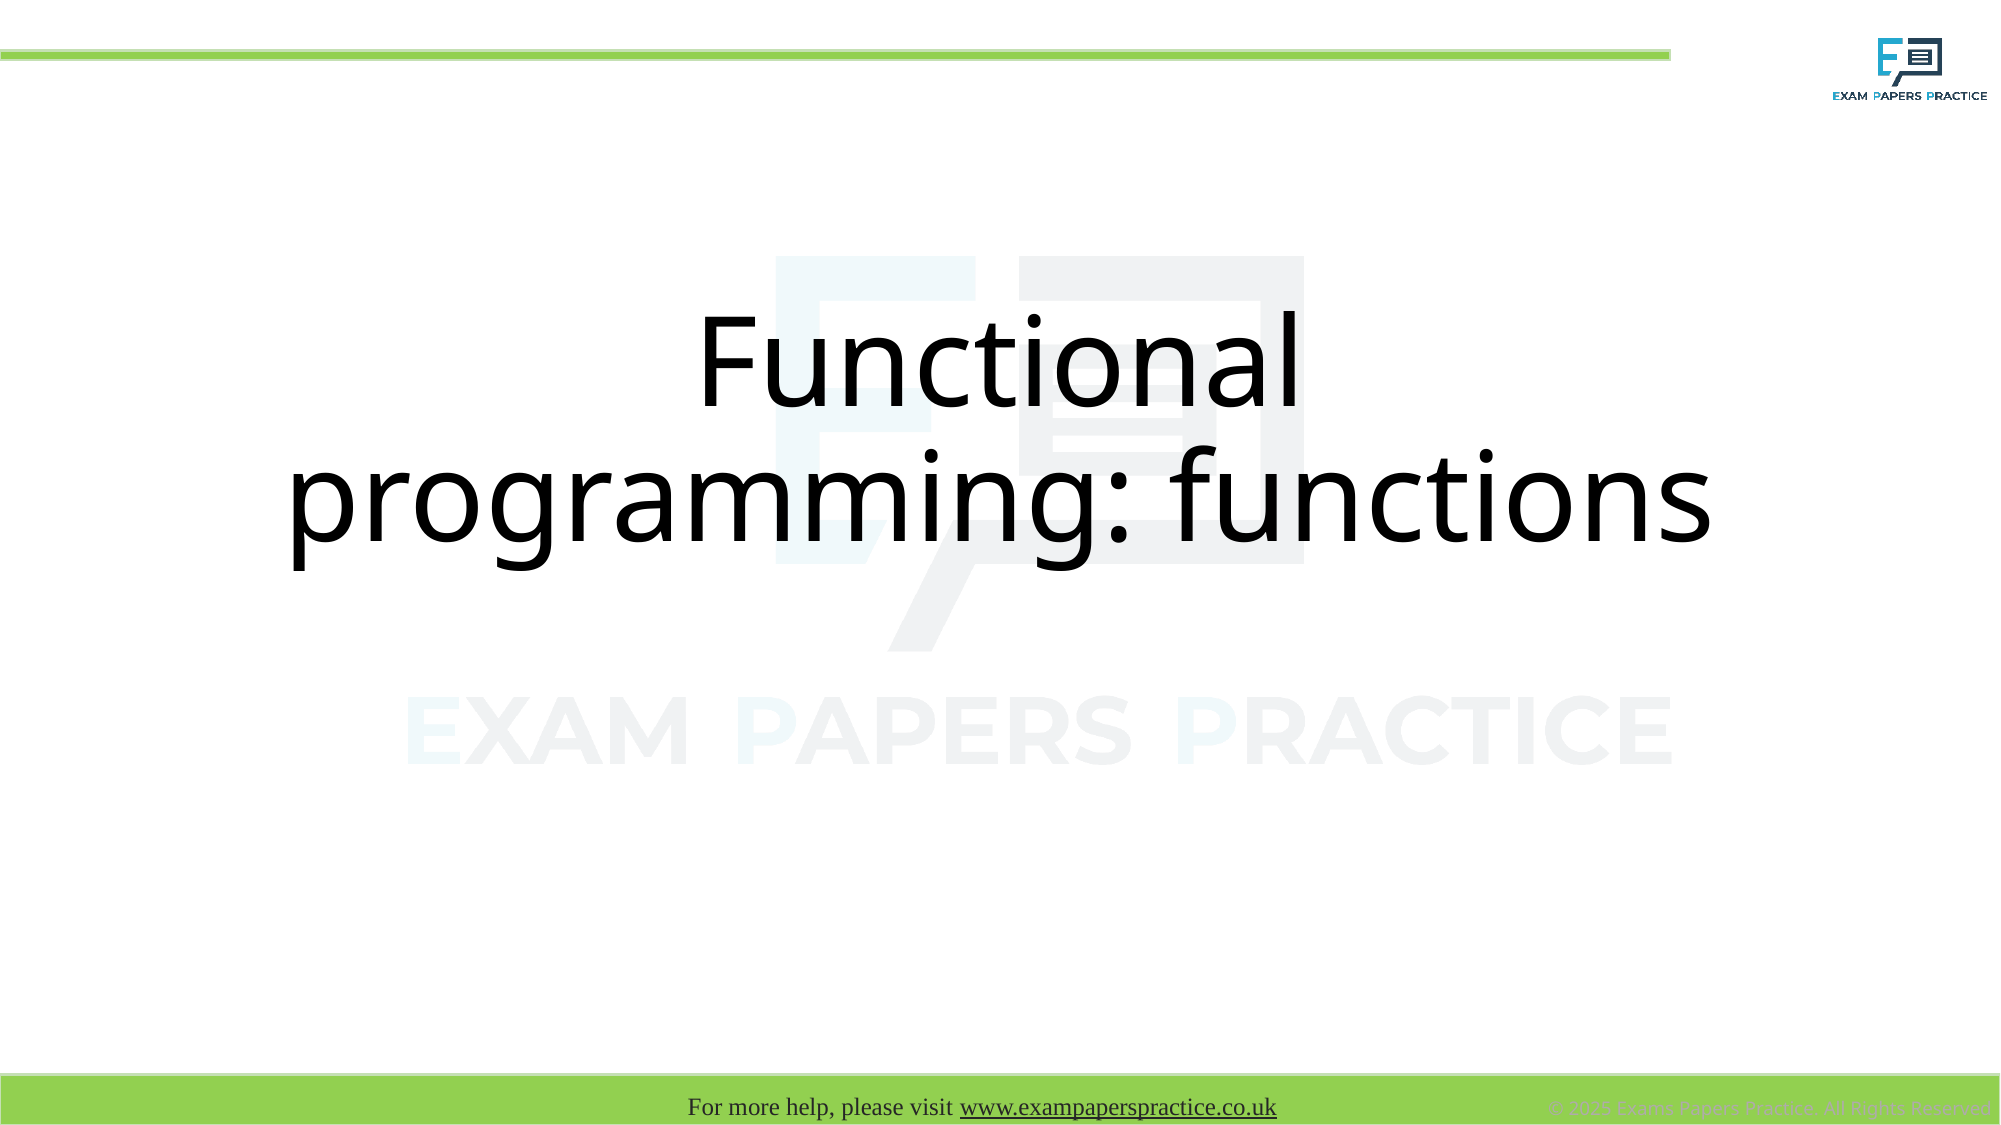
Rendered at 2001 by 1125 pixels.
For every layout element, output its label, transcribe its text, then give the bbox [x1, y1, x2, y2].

title Functional programming: functions [249, 184, 1750, 576]
